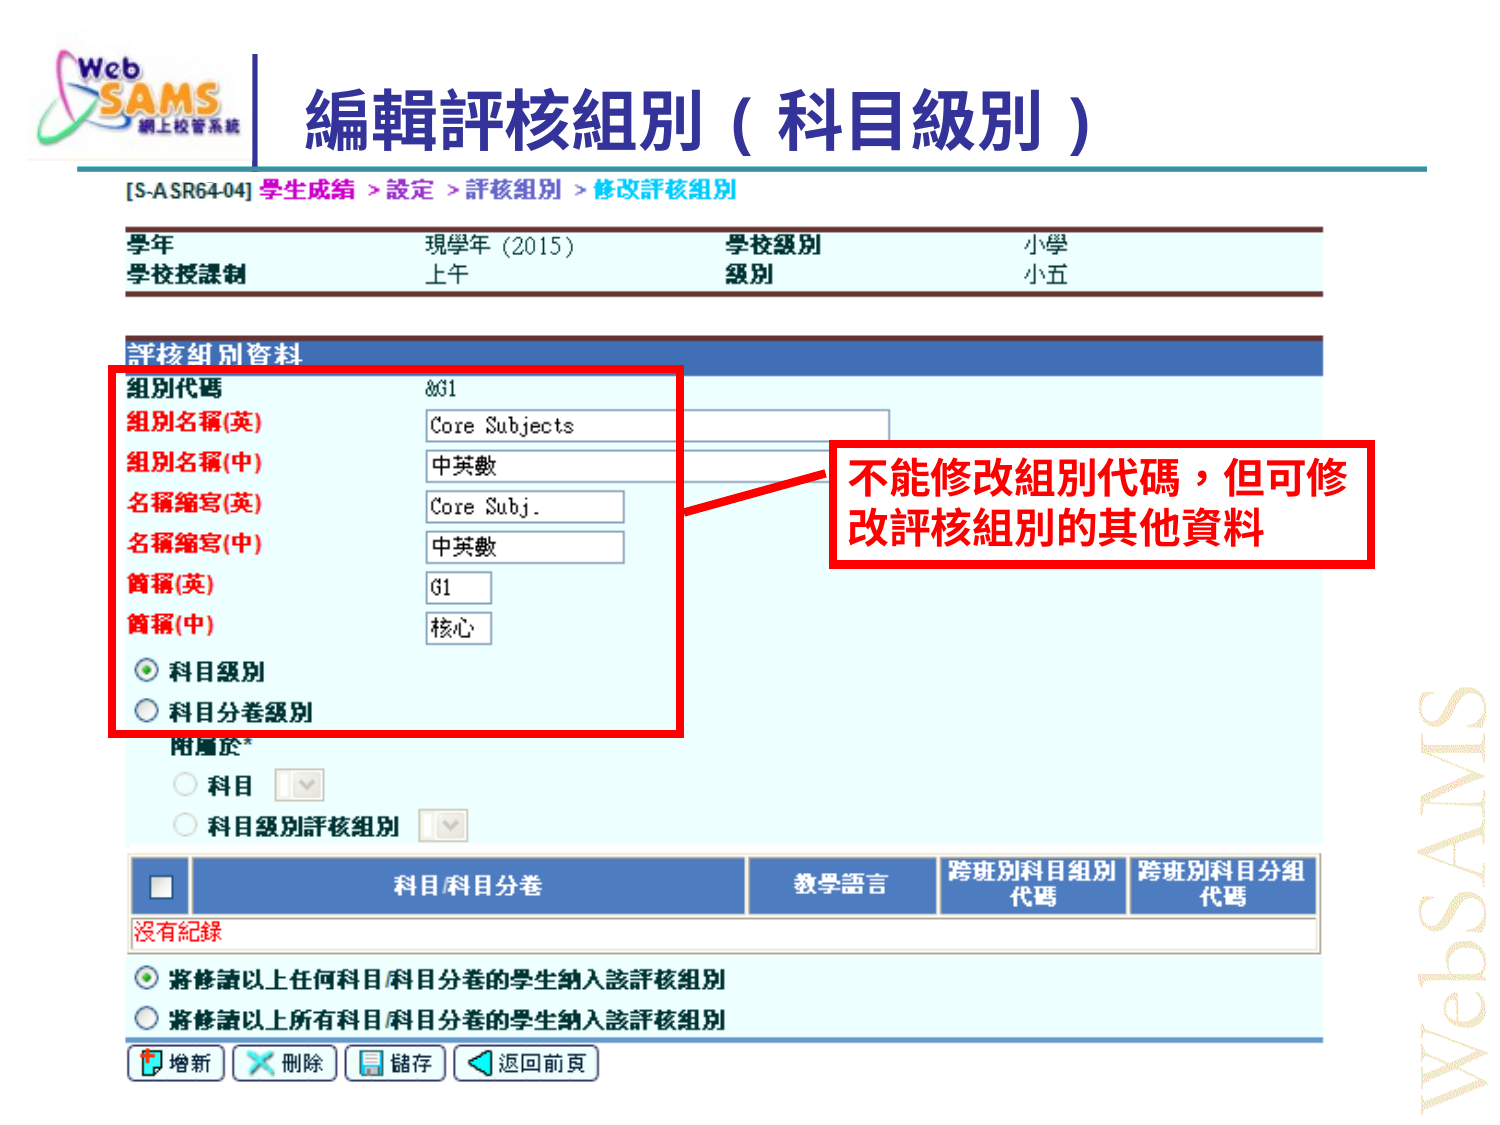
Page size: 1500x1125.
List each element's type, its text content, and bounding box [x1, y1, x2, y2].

picture [27, 29, 253, 161]
title 編輯評核組別(科目級別) [289, 41, 1465, 167]
text_box [112, 369, 119, 735]
picture [1393, 679, 1500, 1117]
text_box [124, 172, 1329, 1093]
text_box 不能修改組別代碼，但可修改評核組別的其他資料 [1332, 444, 1372, 565]
